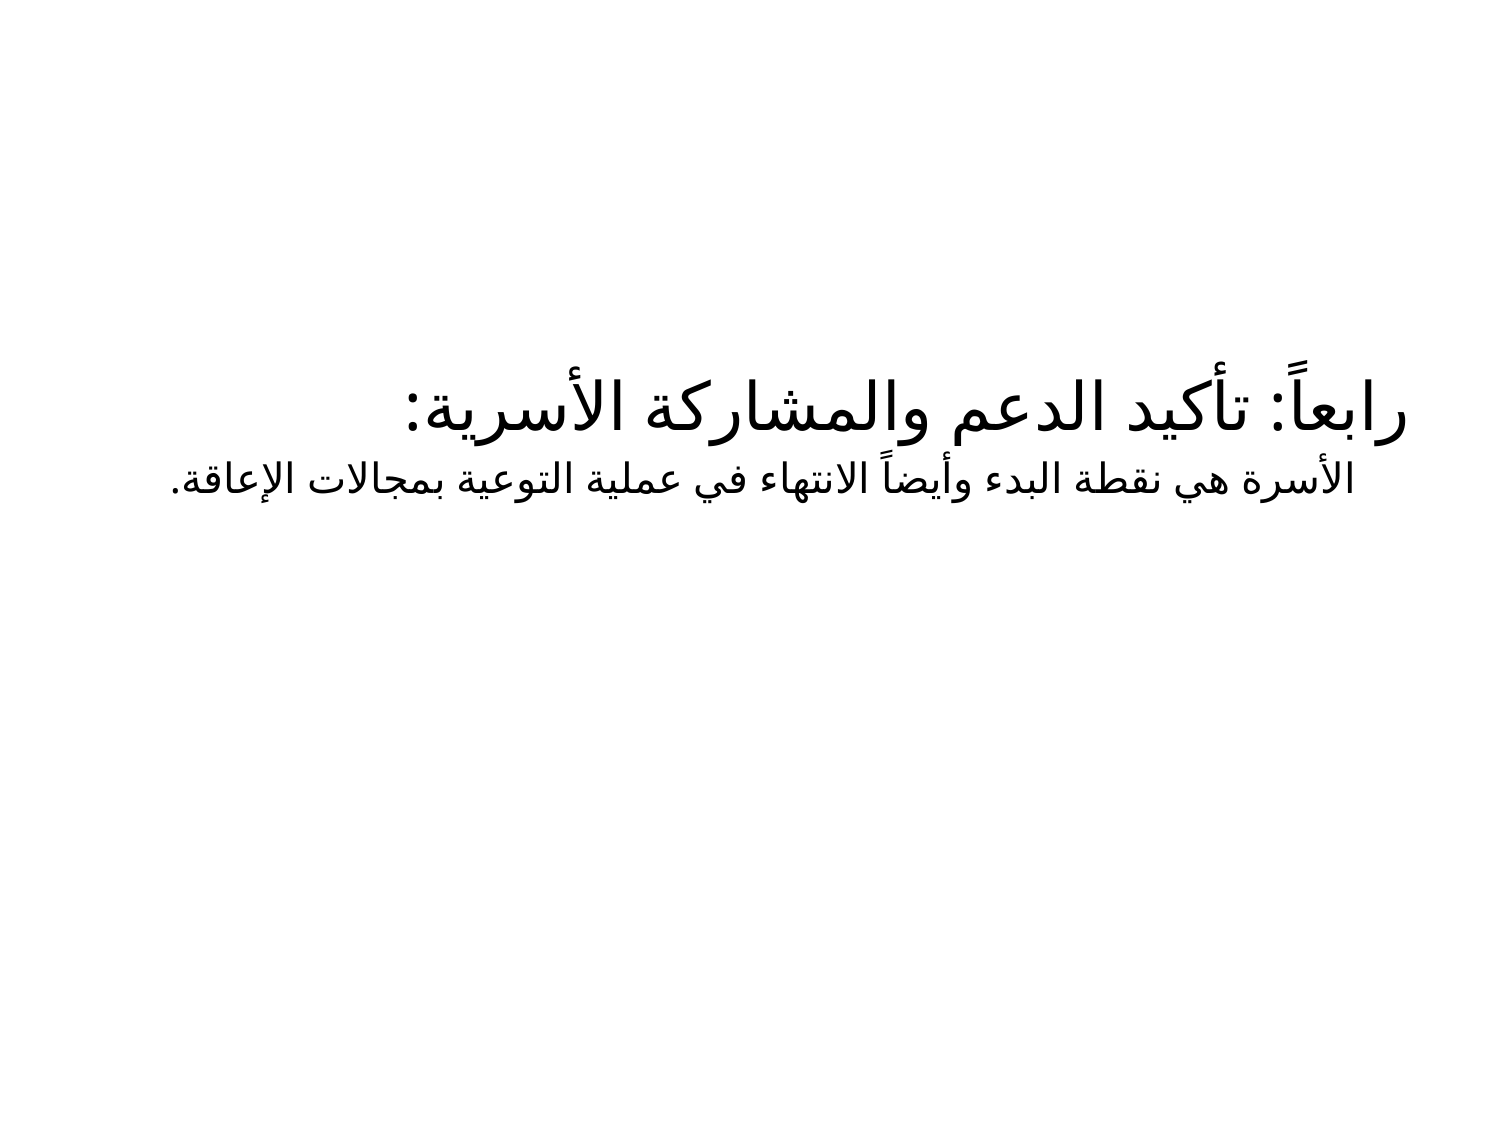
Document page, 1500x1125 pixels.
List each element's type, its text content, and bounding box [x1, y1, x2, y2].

list رابعاً: تأكيد الدعم والمشاركة الأسرية: الأسرة هي نقطة البدء وأيضاً الانتهاء في عملية التوعية بمجالات الإعاقة. [75, 262, 1425, 1005]
